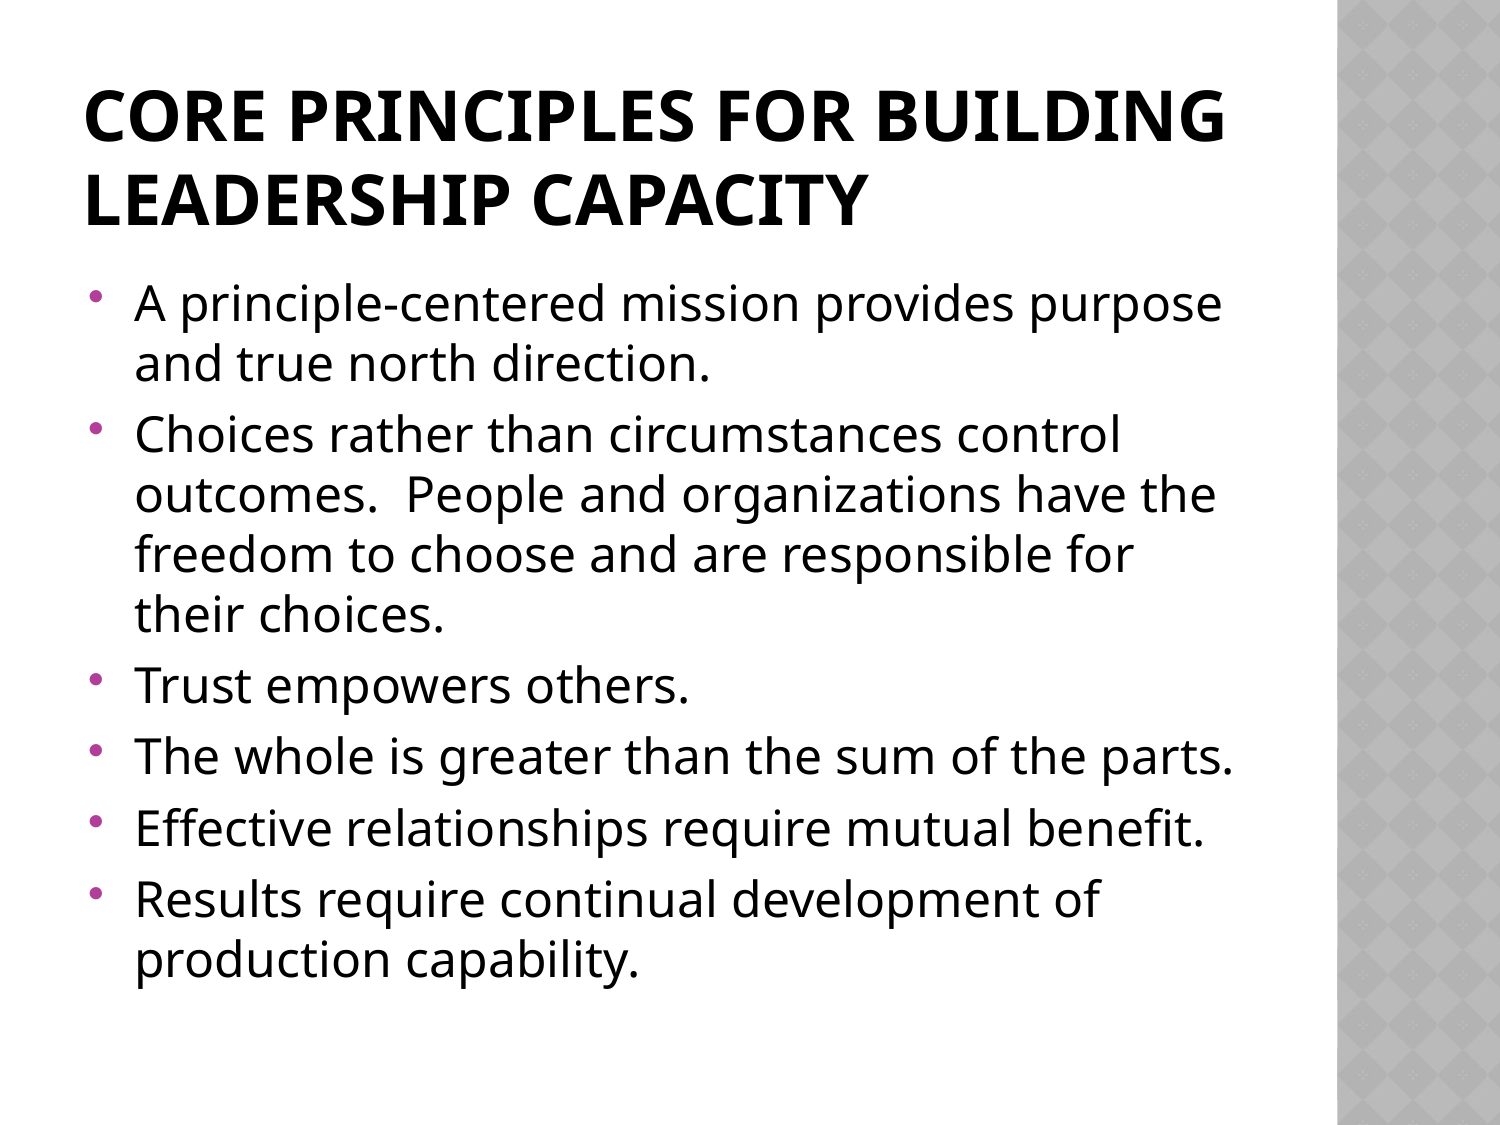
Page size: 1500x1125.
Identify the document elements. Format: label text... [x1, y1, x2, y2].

list A principle-centered mission provides purpose and true north direction. Choices rather than circumstances control outcomes. People and organizations have the freedom to choose and are responsible for their choices. Trust empowers others. The whole is greater than the sum of the parts. Effective relationships require mutual benefit. Results require continual development of production capability. [75, 264, 1263, 1059]
title Core principles for building leadership capacity [75, 52, 1263, 240]
